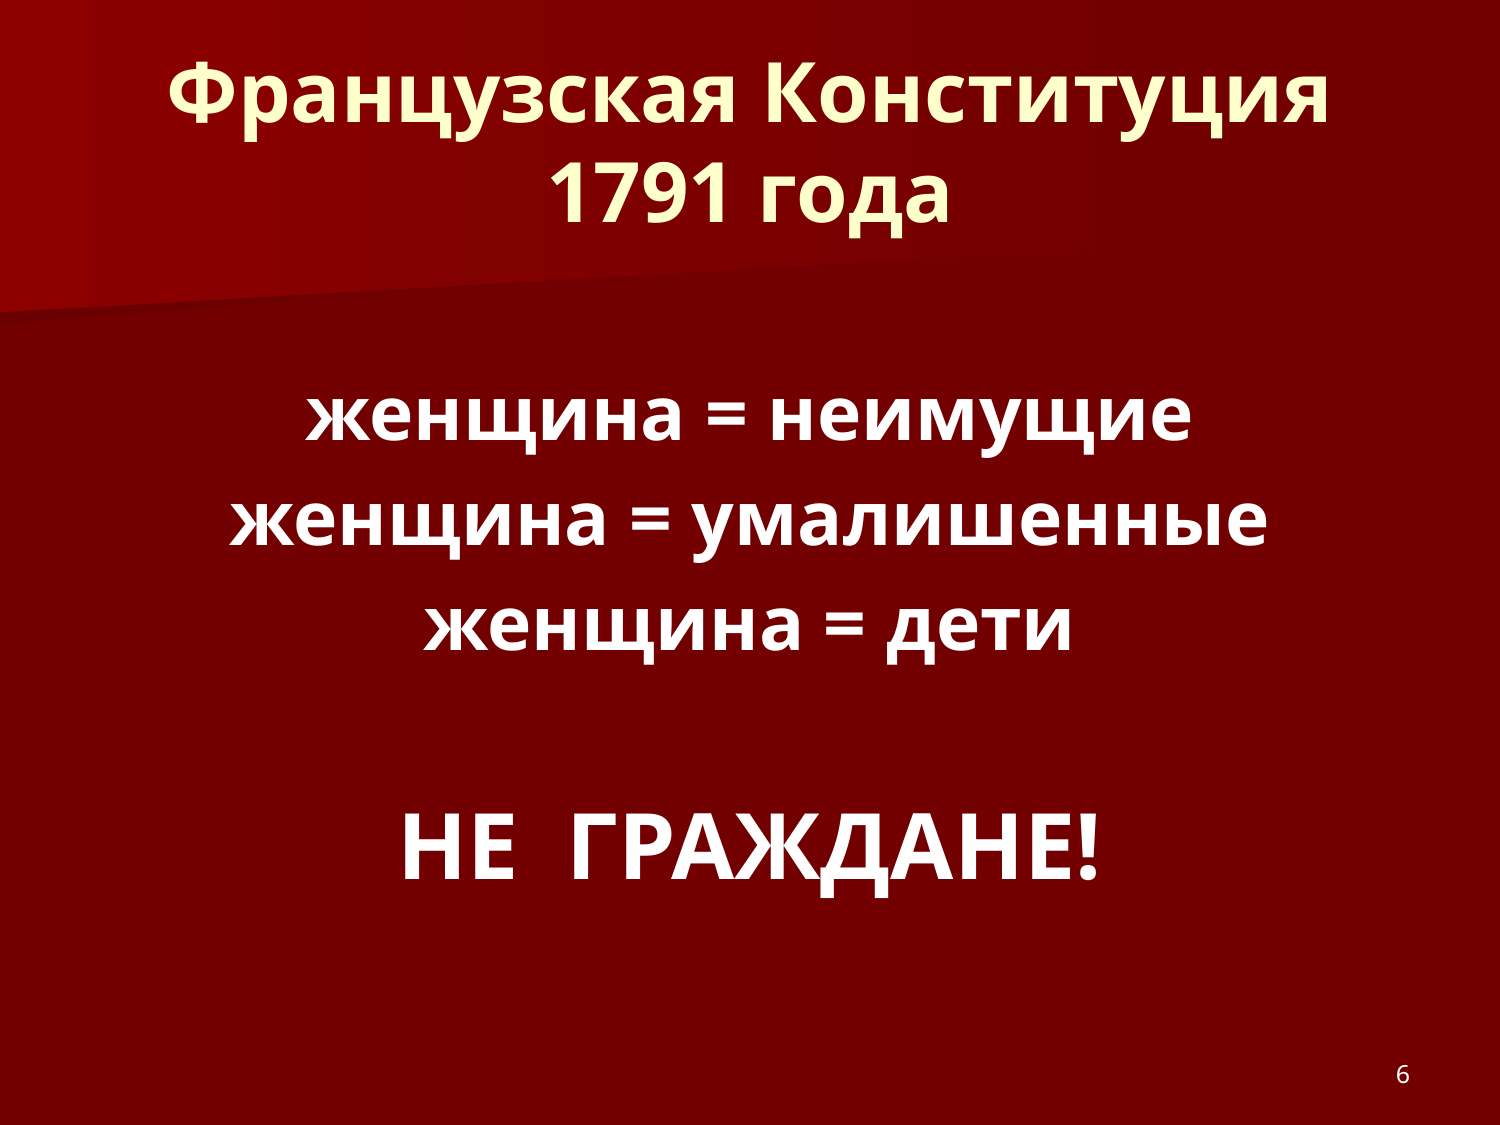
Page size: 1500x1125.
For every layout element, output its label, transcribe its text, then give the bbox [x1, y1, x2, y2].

title Французская Конституция 1791 года [74, 44, 1426, 233]
slide_number 6 [1074, 1024, 1426, 1101]
list женщина = неимущие женщина = умалишенные женщина = дети НЕ ГРАЖДАНЕ! [74, 262, 1426, 1001]
